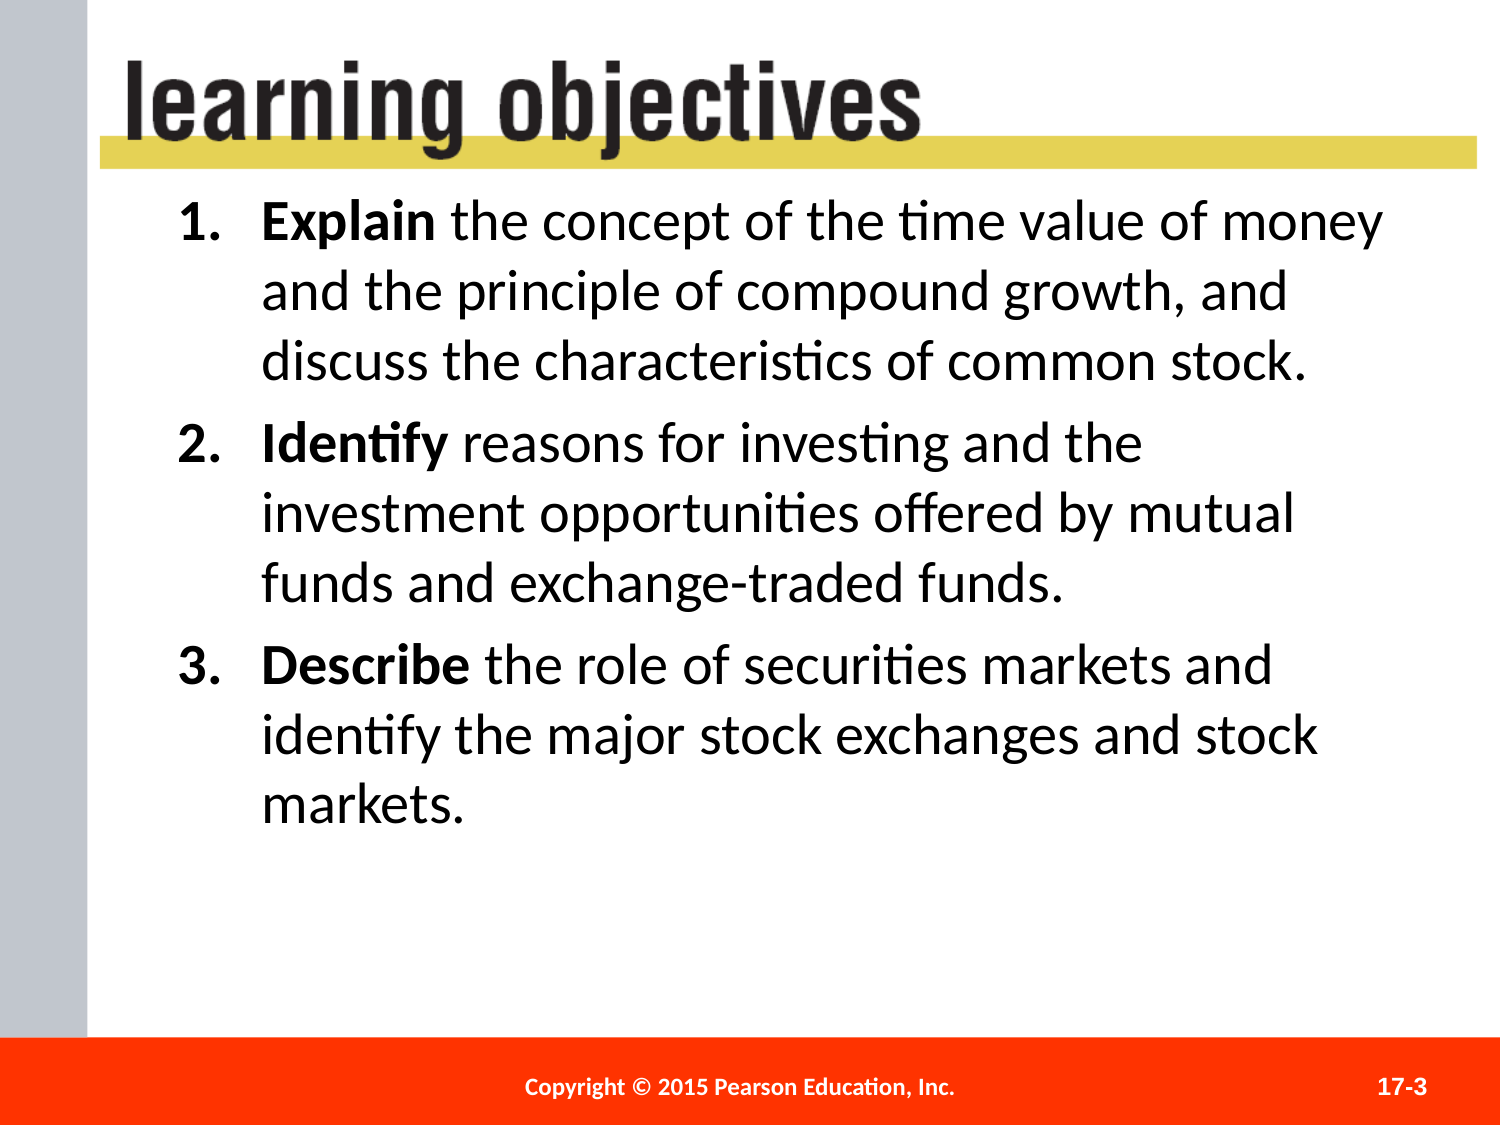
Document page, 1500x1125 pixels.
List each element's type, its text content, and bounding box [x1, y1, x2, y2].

list Explain the concept of the time value of money and the principle of compound growth, and discuss the characteristics of common stock. Identify reasons for investing and the investment opportunities offered by mutual funds and exchange-traded funds. Describe the role of securities markets and identify the major stock exchanges and stock markets. [162, 174, 1426, 976]
